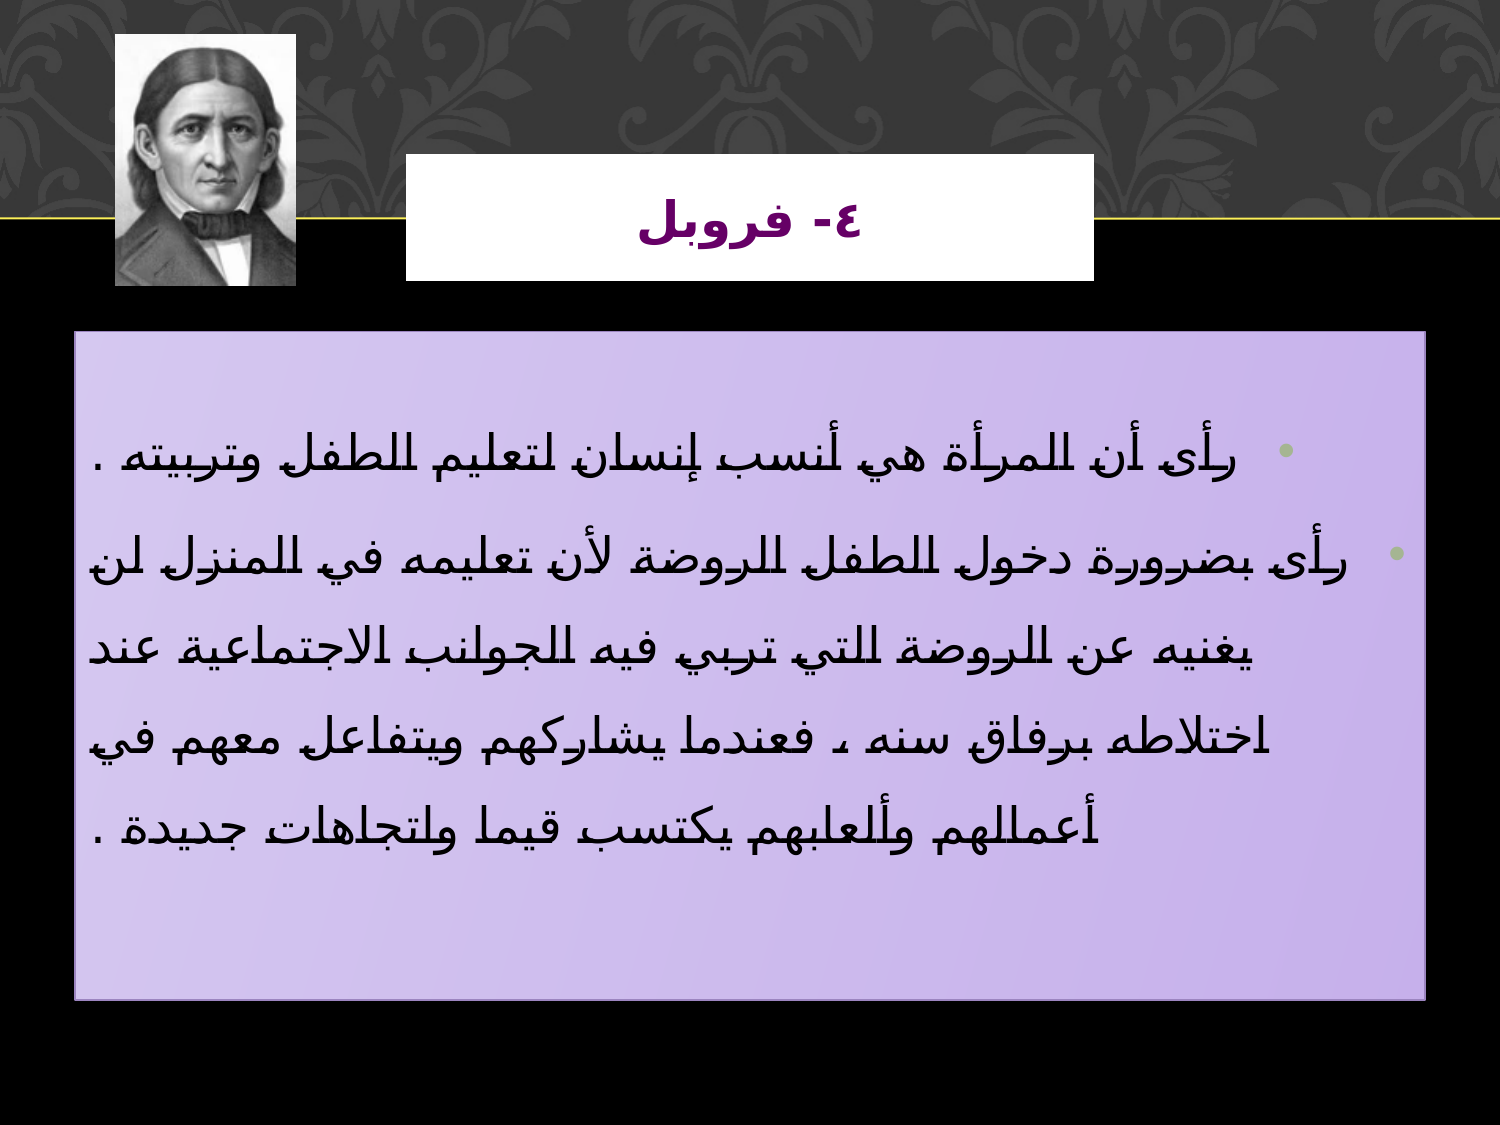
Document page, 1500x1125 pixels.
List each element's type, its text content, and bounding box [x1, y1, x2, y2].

picture [115, 33, 297, 286]
list رأى أن المرأة هي أنسب إنسان لتعليم الطفل وتربيته . رأى بضرورة دخول الطفل الروضة لأن تعليمه في المنزل لن يغنيه عن الروضة التي تربي فيه الجوانب الاجتماعية عند اختلاطه برفاق سنه ، فعندما يشاركهم ويتفاعل معهم في أعمالهم وألعابهم يكتسب قيما واتجاهات جديدة . [74, 331, 1426, 1001]
title ٤- فروبل [406, 154, 1094, 281]
